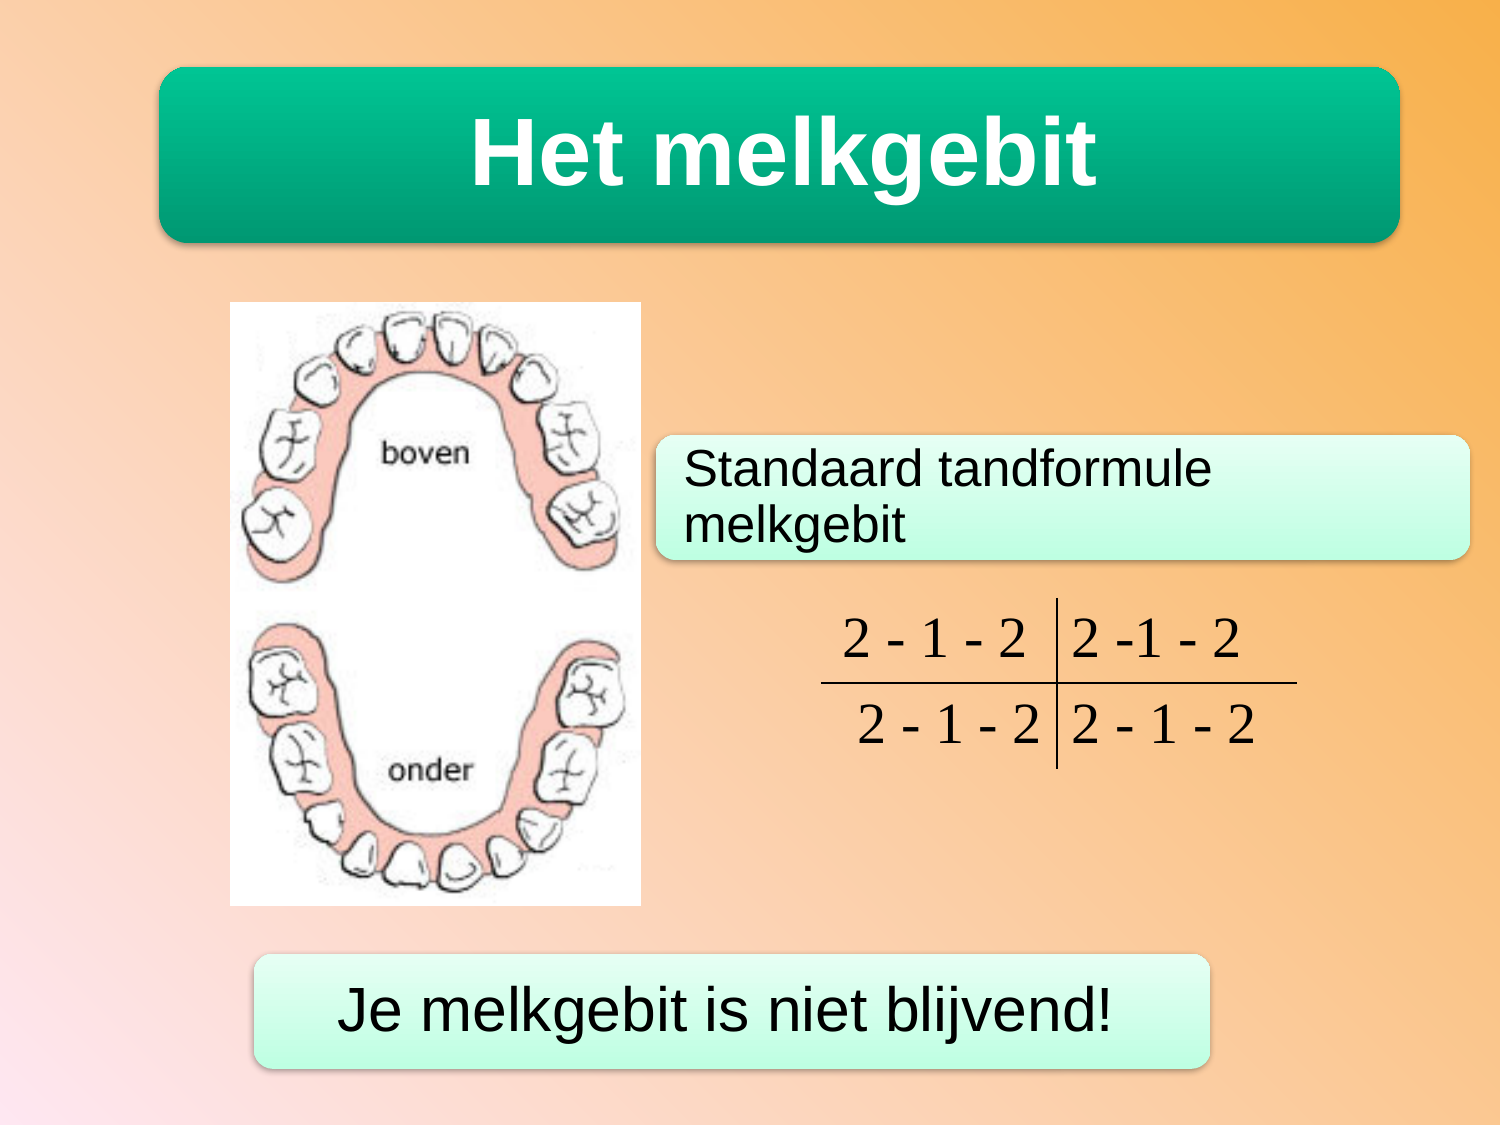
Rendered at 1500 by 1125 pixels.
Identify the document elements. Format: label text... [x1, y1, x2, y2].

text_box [159, 66, 1400, 244]
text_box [253, 951, 1211, 1071]
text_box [229, 302, 642, 906]
table_header 2 - 1 - 2 [821, 598, 1056, 682]
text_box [655, 408, 1471, 587]
table_header 2 -1 - 2 [1058, 598, 1297, 682]
table_cell 2 - 1 - 2 [821, 684, 1056, 769]
table_cell 2 - 1 - 2 [1058, 684, 1297, 769]
